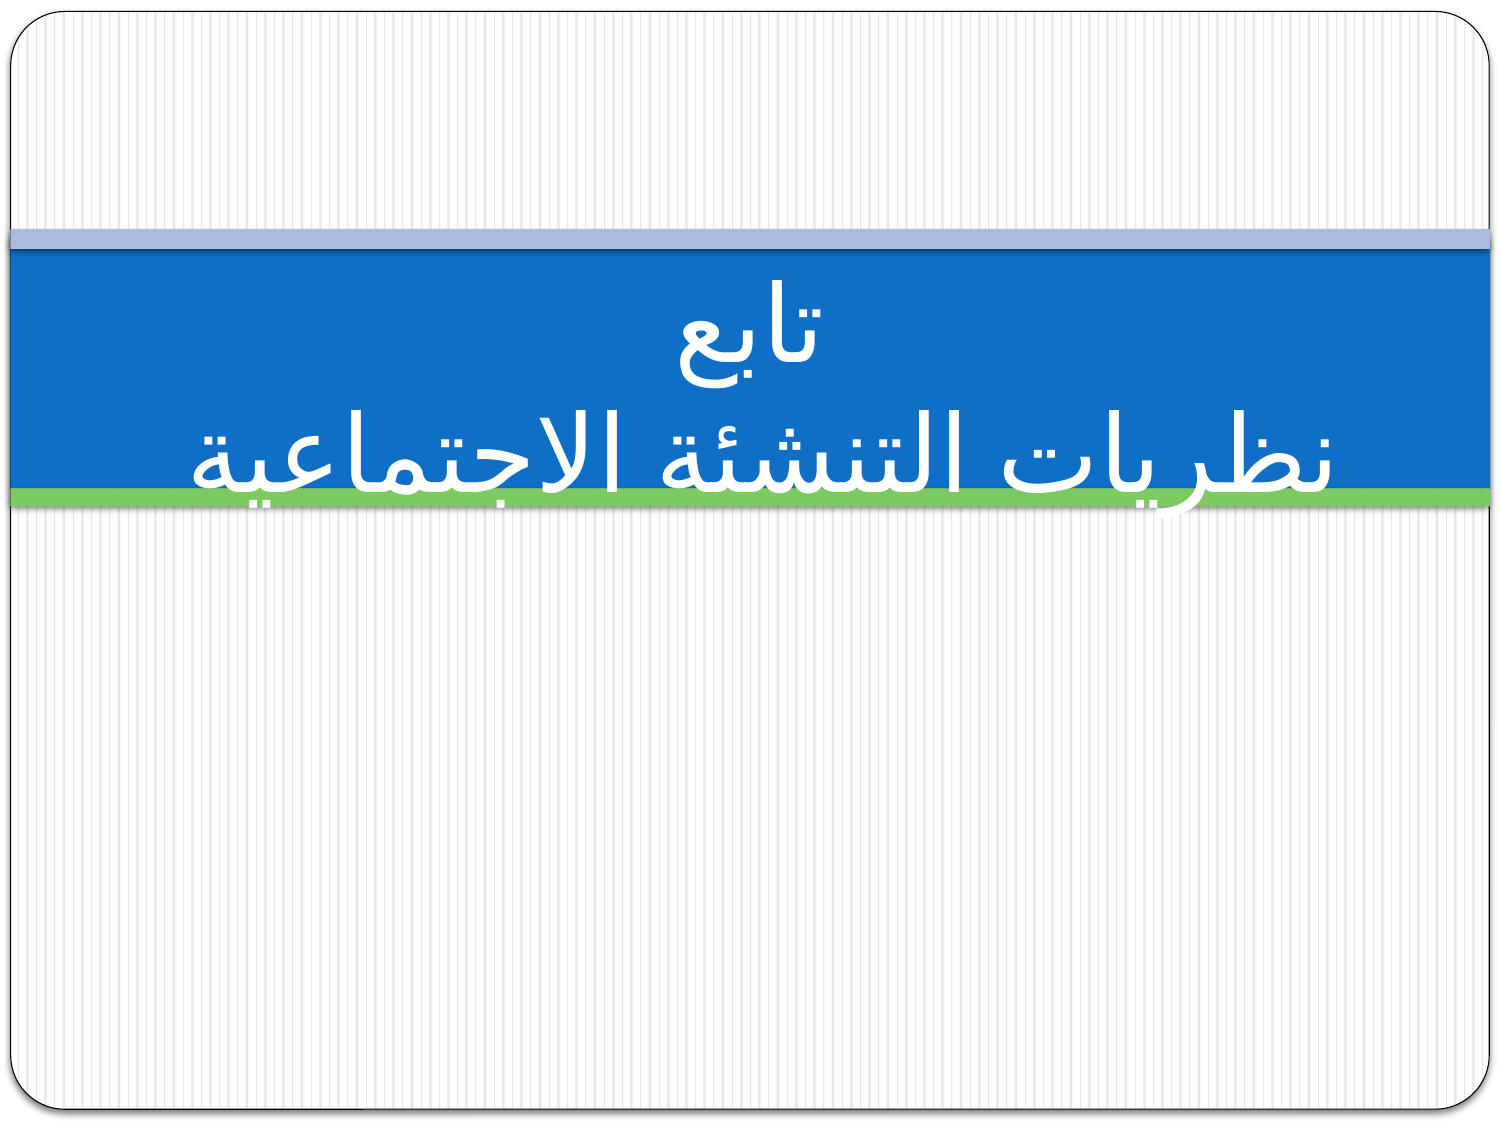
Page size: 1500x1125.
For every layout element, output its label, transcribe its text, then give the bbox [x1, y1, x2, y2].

title تابع نظريات التنشئة الاجتماعية [75, 247, 1425, 530]
